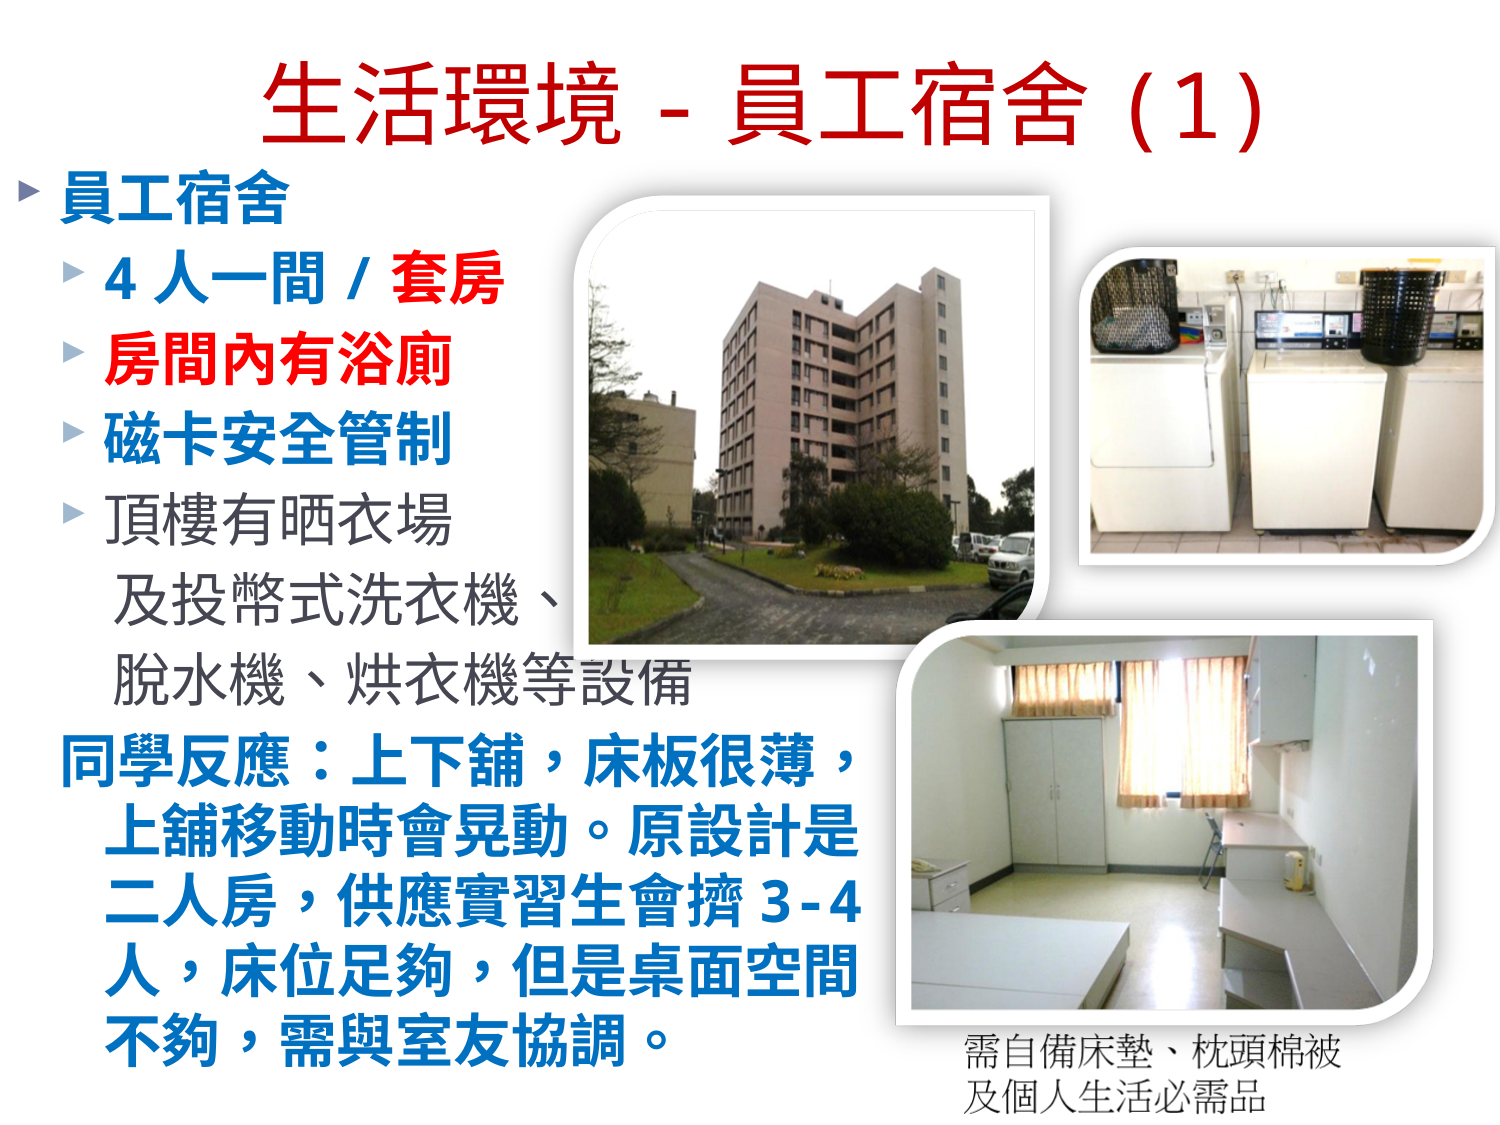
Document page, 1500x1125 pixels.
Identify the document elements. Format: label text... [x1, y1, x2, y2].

text_box 生活環境-員工宿舍(1) [93, 34, 1444, 164]
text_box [531, 153, 1093, 704]
picture [851, 212, 1500, 1125]
text_box 員工宿舍 4人一間/套房 房間內有浴廁 磁卡安全管制 頂樓有晒衣場 及投幣式洗衣機、 脫水機、烘衣機等設備 同學反應：上下舖，床板很薄，上舖移動時會晃動。原設計是二人房，供應實習生會擠3-4人，床位足夠，但是桌面空間不夠，需與室友協調。 [0, 153, 904, 1125]
